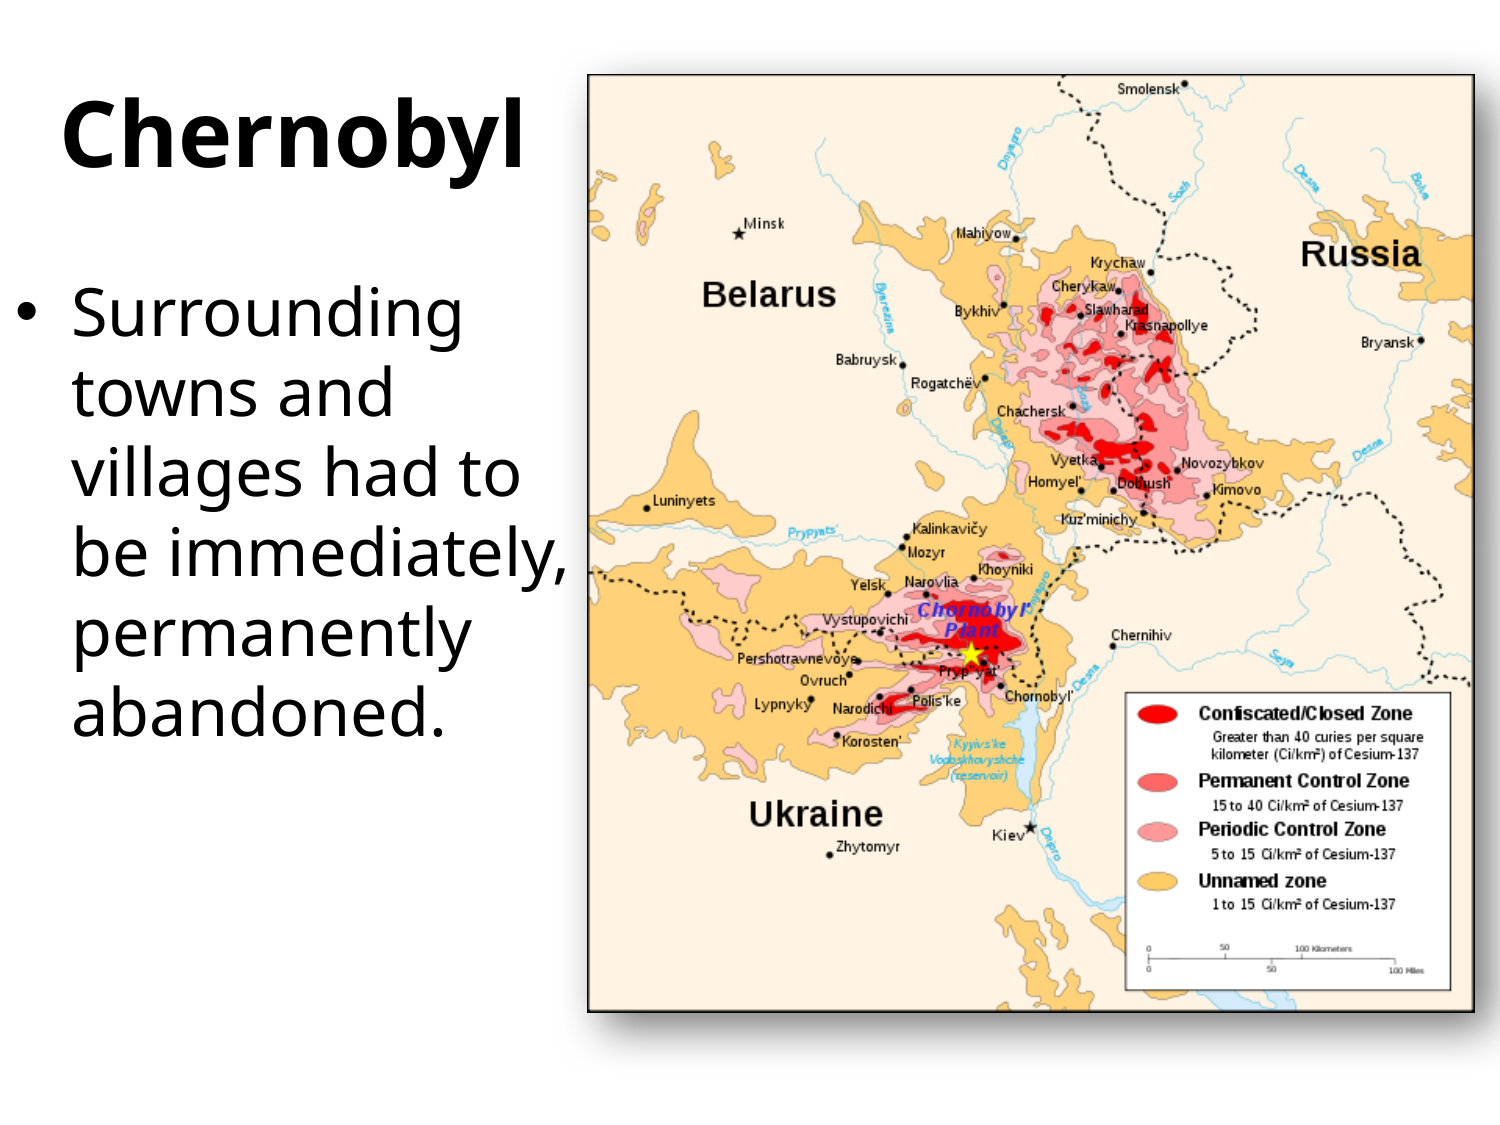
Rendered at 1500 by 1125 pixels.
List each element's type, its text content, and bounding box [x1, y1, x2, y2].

list Surrounding towns and villages had to be immediately, permanently abandoned. [0, 262, 581, 1038]
title Chernobyl [0, 37, 588, 225]
picture [587, 74, 1476, 1013]
